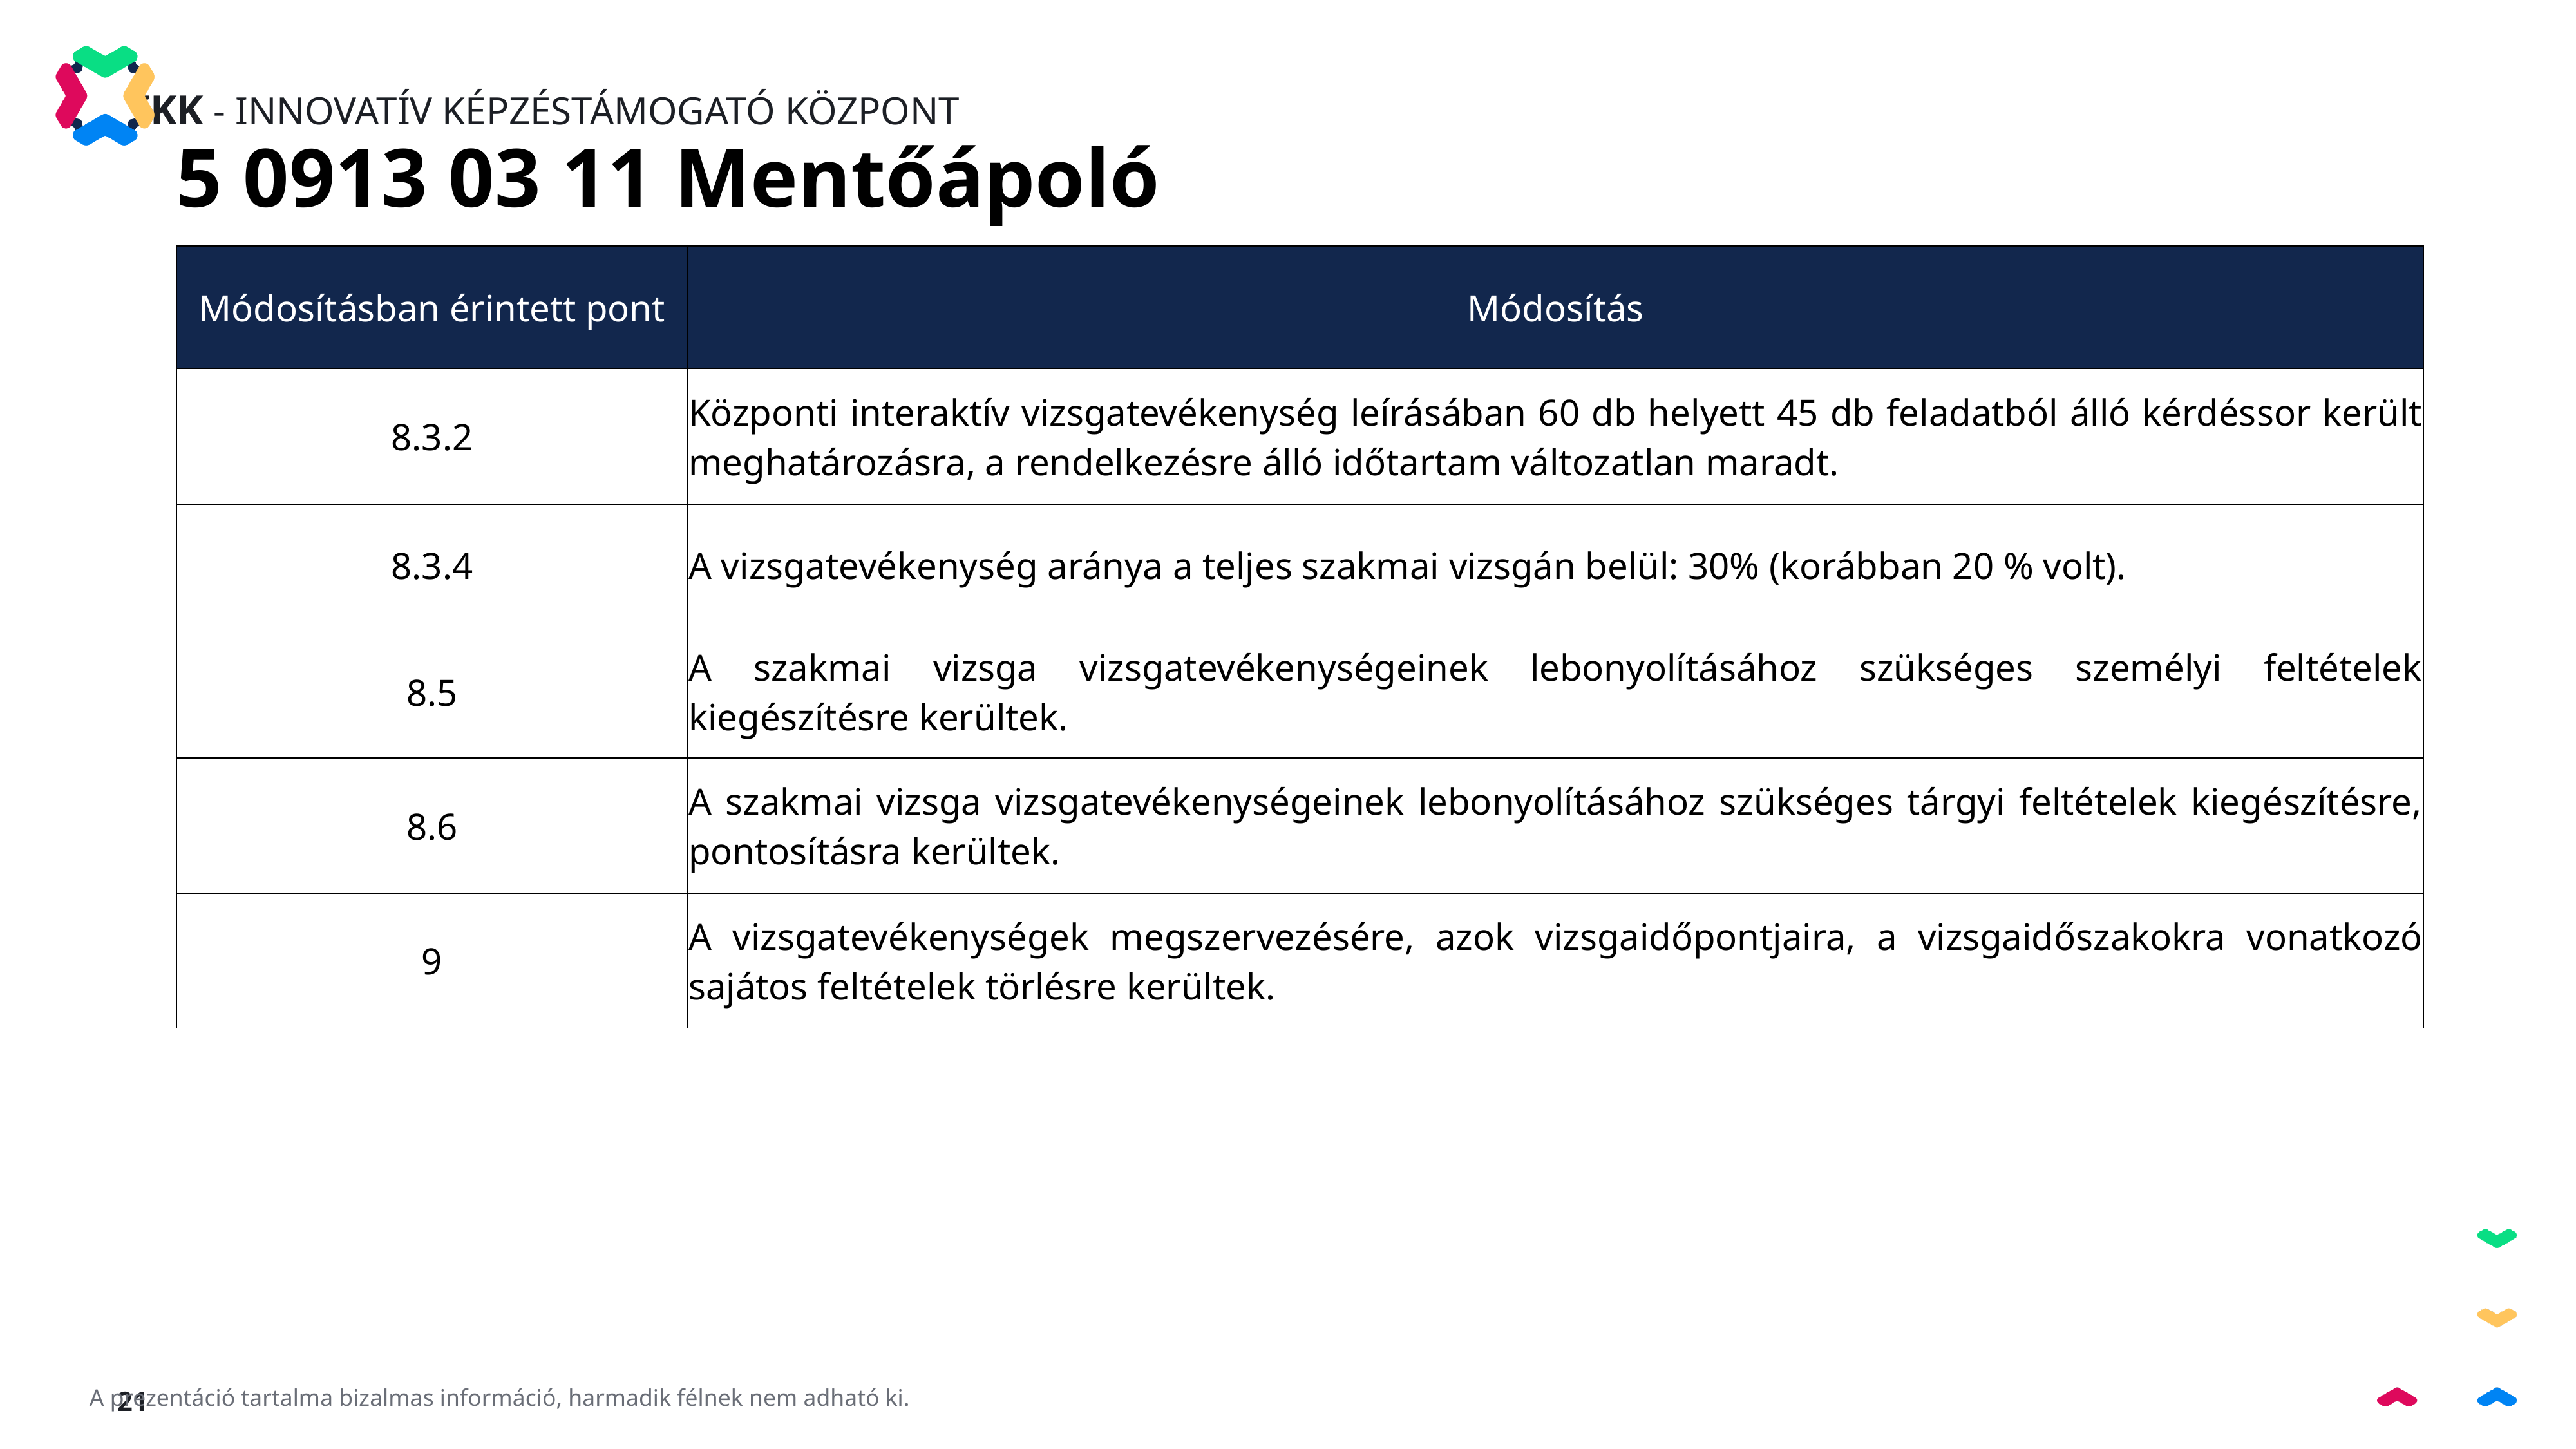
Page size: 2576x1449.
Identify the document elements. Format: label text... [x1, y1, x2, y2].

table_header Módosításban érintett pont [177, 247, 687, 368]
table_cell A szakmai vizsga vizsgatevékenységeinek lebonyolításához szükséges tárgyi feltételek kiegészítésre, pontosításra kerültek. [688, 759, 2423, 893]
table_cell 9 [177, 894, 687, 1028]
table_cell 8.5 [177, 625, 687, 757]
picture [55, 46, 155, 146]
picture [2377, 1229, 2517, 1406]
table_cell A vizsgatevékenység aránya a teljes szakmai vizsgán belül: 30% (korábban 20 % volt). [688, 505, 2423, 625]
table_cell A szakmai vizsga vizsgatevékenységeinek lebonyolításához szükséges személyi feltételek kiegészítésre kerültek. [688, 625, 2423, 757]
table_cell 8.6 [177, 759, 687, 893]
table_header Módosítás [688, 247, 2423, 368]
table_cell A vizsgatevékenységek megszervezésére, azok vizsgaidőpontjaira, a vizsgaidőszakokra vonatkozó sajátos feltételek törlésre kerültek. [688, 894, 2423, 1028]
table_cell Központi interaktív vizsgatevékenység leírásában 60 db helyett 45 db feladatból álló kérdéssor került meghatározásra, a rendelkezésre álló időtartam változatlan maradt. [688, 369, 2423, 504]
table_cell 8.3.4 [177, 505, 687, 625]
table_cell 8.3.2 [177, 369, 687, 504]
list 5 0913 03 11 Mentőápoló [176, 126, 2315, 196]
